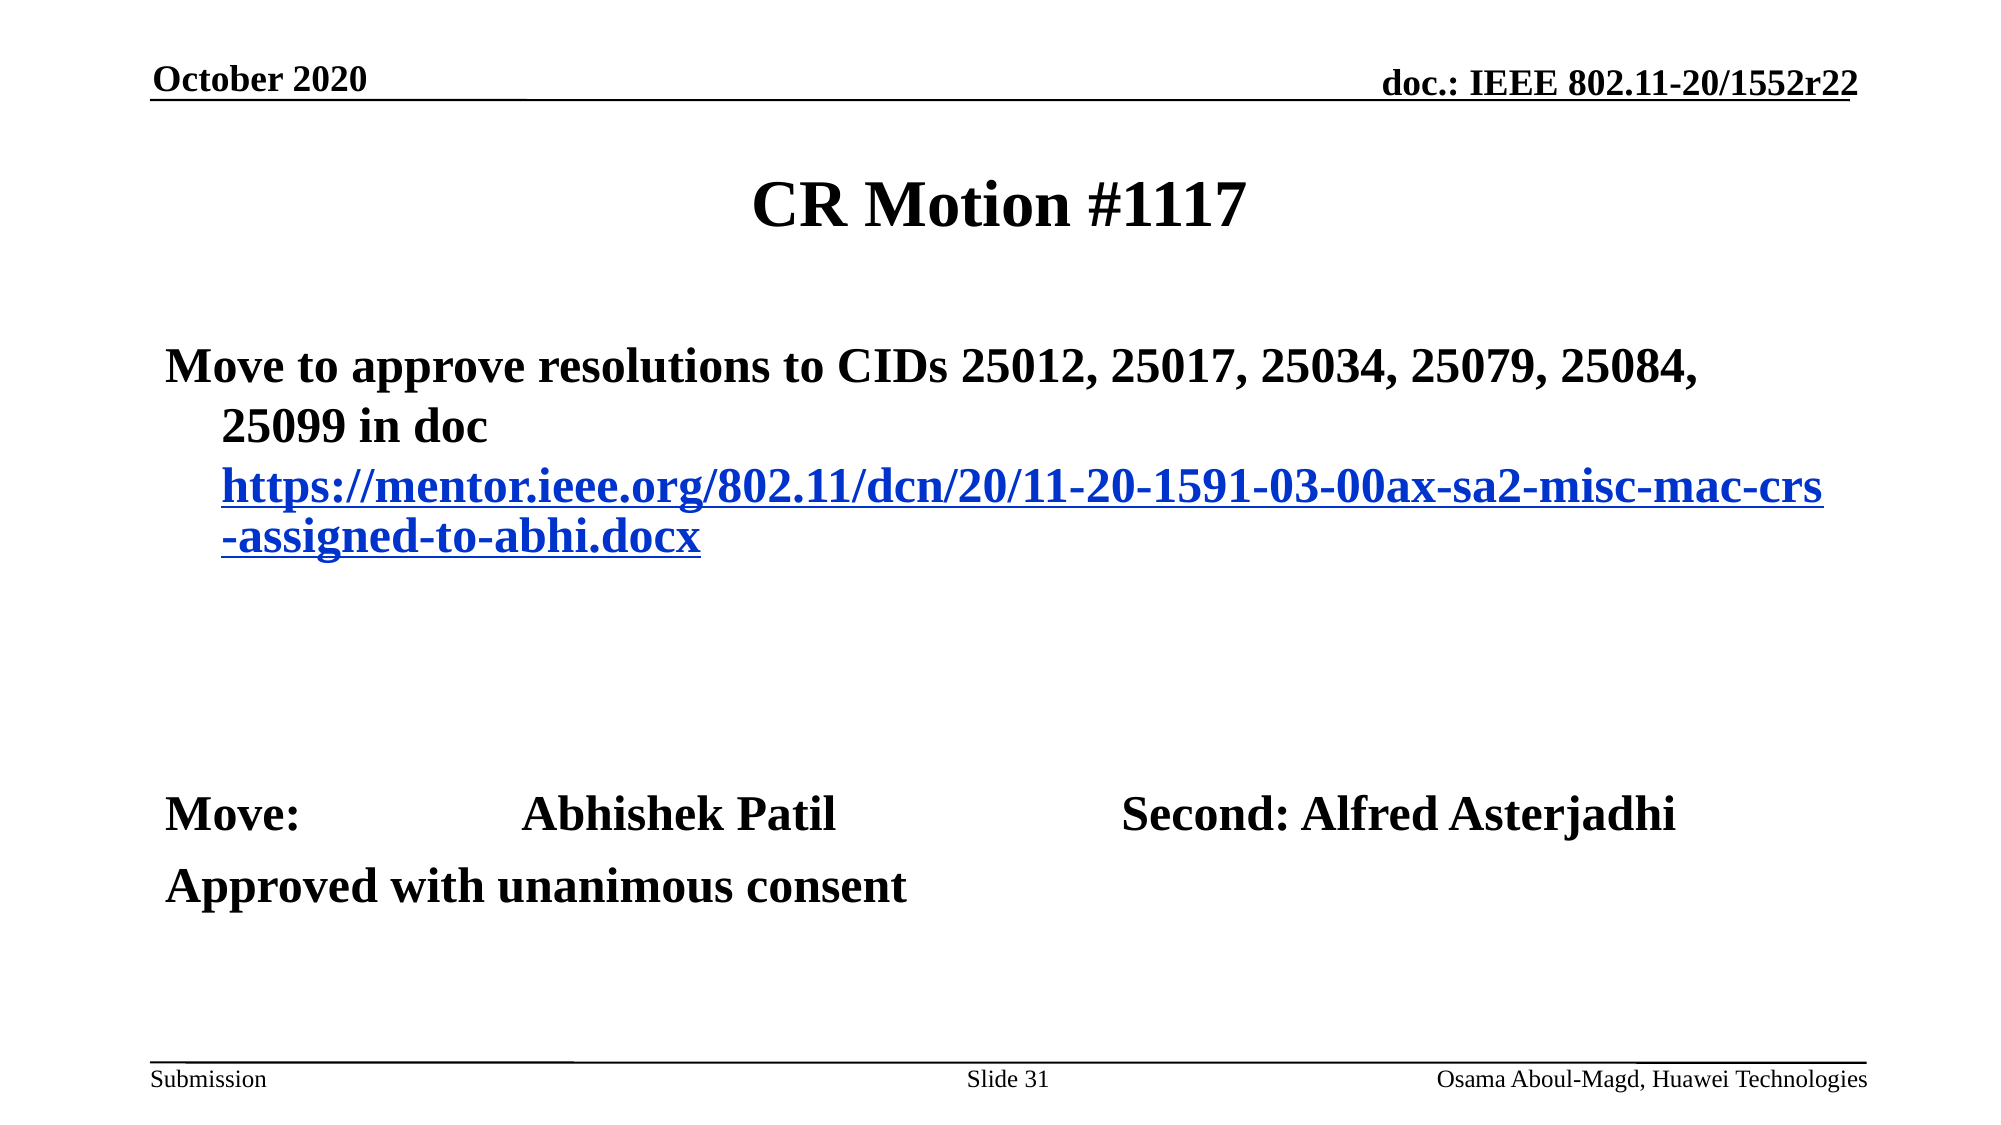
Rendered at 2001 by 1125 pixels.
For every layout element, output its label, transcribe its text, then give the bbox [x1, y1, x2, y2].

list Move to approve resolutions to CIDs 25012, 25017, 25034, 25079, 25084, 25099 in doc https://mentor.ieee.org/802.11/dcn/20/11-20-1591-03-00ax-sa2-misc-mac-crs-assigned-to-abhi.docx Move: Abhishek Patil Second: Alfred Asterjadhi Approved with unanimous consent [149, 324, 1850, 1000]
footer Osama Aboul-Magd, Huawei Technologies [1171, 1061, 1869, 1093]
slide_number Slide 31 [950, 1061, 1067, 1123]
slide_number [152, 54, 563, 100]
title CR Motion #1117 [149, 112, 1850, 288]
